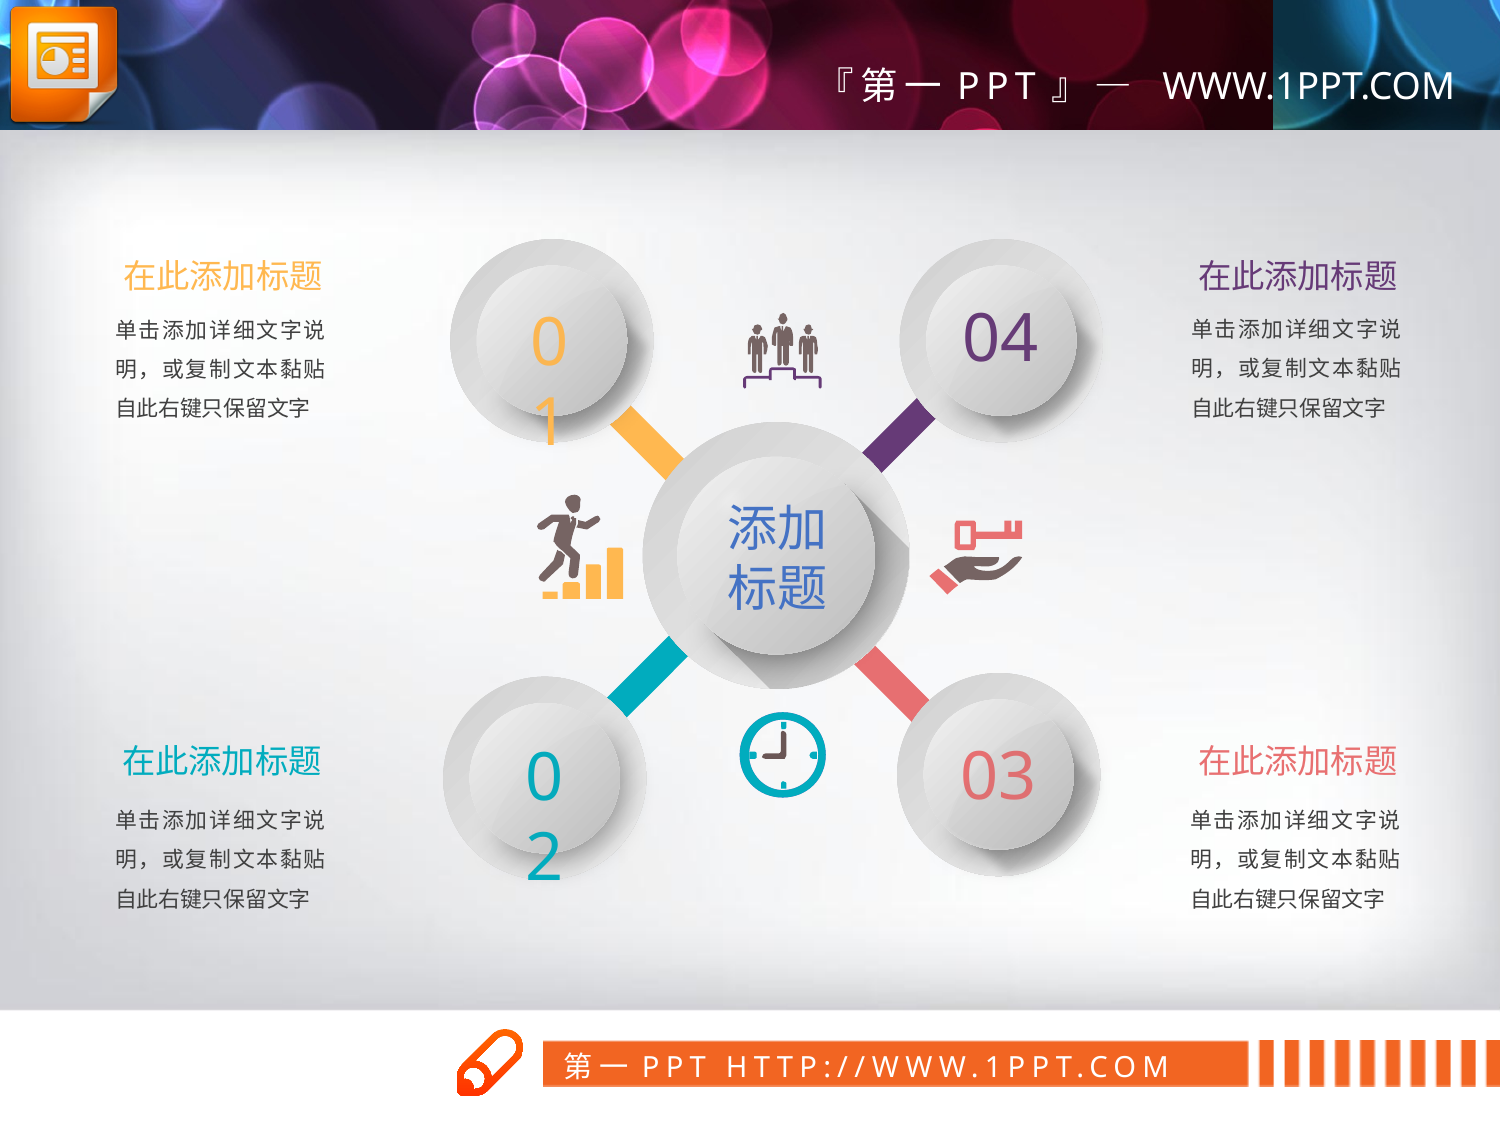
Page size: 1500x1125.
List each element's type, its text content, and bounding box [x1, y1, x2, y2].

picture [0, 0, 1500, 1012]
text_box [443, 676, 661, 880]
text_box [929, 520, 1023, 595]
text_box 单击添加详细文字说明，或复制文本黏贴自此右键只保留文字 [1176, 295, 1417, 428]
text_box 在此添加标题 [97, 247, 349, 303]
text_box 在此添加标题 [1172, 247, 1424, 303]
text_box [742, 312, 822, 389]
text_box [899, 238, 1116, 443]
text_box 在此添加标题 [96, 733, 348, 788]
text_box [450, 238, 667, 443]
text_box 单击添加详细文字说明，或复制文本黏贴自此右键只保留文字 [100, 786, 341, 919]
text_box 单击添加详细文字说明，或复制文本黏贴自此右键只保留文字 [100, 295, 341, 429]
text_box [896, 672, 1117, 877]
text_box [739, 711, 826, 798]
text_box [642, 421, 921, 690]
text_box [536, 494, 622, 600]
text_box 在此添加标题 [1172, 733, 1424, 788]
picture [543, 1040, 1500, 1087]
text_box 单击添加详细文字说明，或复制文本黏贴自此右键只保留文字 [1175, 786, 1416, 919]
text_box [629, 667, 637, 675]
